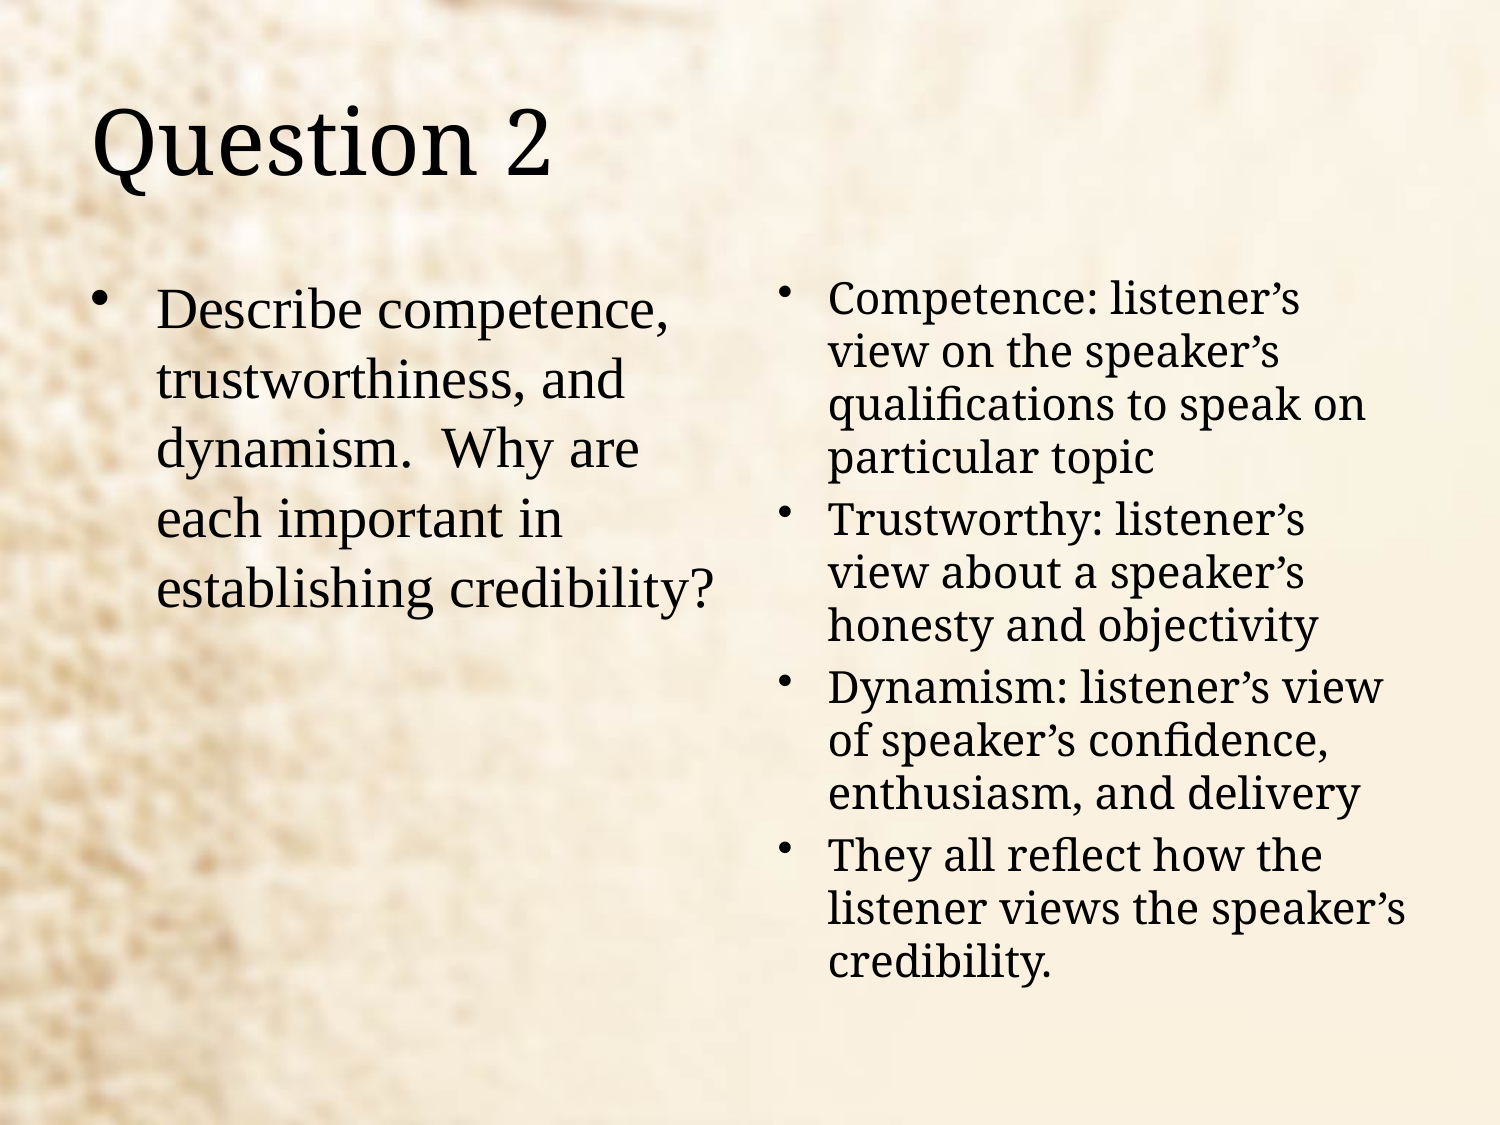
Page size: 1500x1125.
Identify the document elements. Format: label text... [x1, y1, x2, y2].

title Question 2 [74, 44, 1426, 233]
list Describe competence, trustworthiness, and dynamism. Why are each important in establishing credibility? [74, 262, 738, 1006]
picture [0, 0, 1500, 1125]
list Competence: listener’s view on the speaker’s qualifications to speak on particular topic Trustworthy: listener’s view about a speaker’s honesty and objectivity Dynamism: listener’s view of speaker’s confidence, enthusiasm, and delivery They all reflect how the listener views the speaker’s credibility. [762, 262, 1426, 1006]
